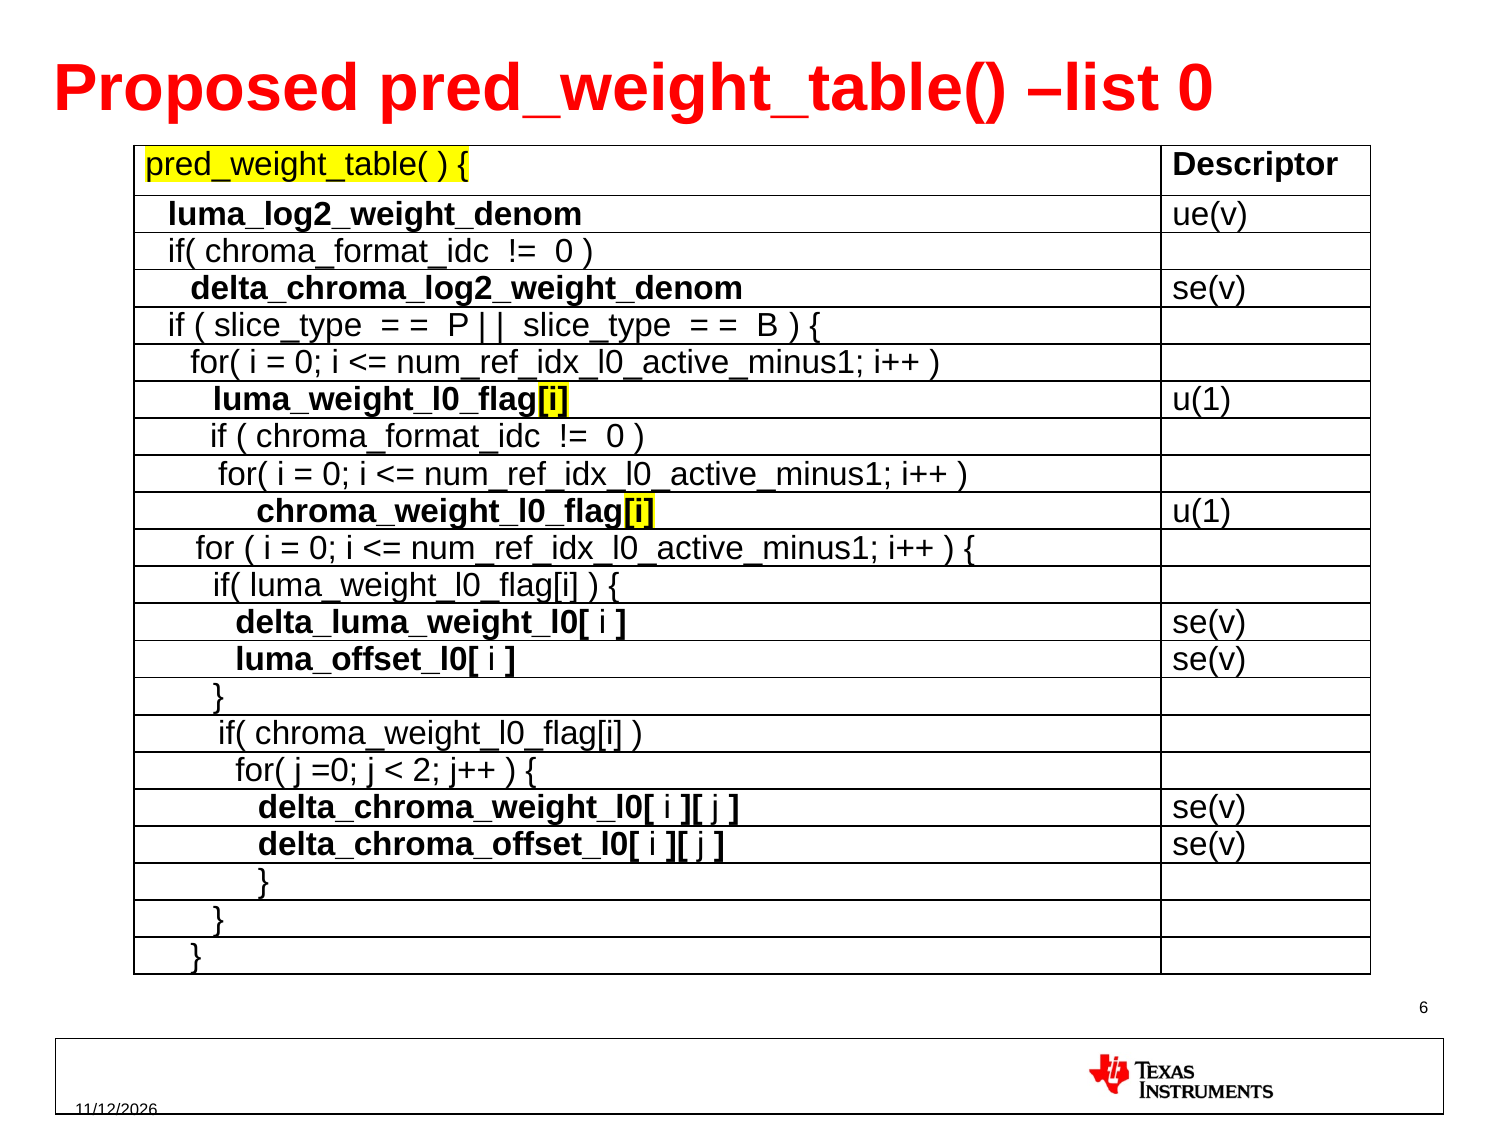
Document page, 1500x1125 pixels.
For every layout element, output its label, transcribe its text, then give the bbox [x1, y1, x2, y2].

table_cell u(1) [1162, 493, 1370, 528]
table_cell [1162, 530, 1370, 565]
table_cell luma_weight_l0_flag[i] [135, 382, 1160, 417]
table_cell [1162, 901, 1370, 936]
table_cell delta_chroma_log2_weight_denom [135, 270, 1160, 306]
table_cell se(v) [1162, 641, 1370, 677]
table_cell se(v) [1162, 827, 1370, 862]
table_cell [1162, 753, 1370, 788]
title Proposed pred_weight_table() –list 0 [37, 23, 1426, 158]
table_cell [1162, 308, 1370, 343]
table_cell if( chroma_format_idc != 0 ) [135, 233, 1160, 269]
table_cell delta_luma_weight_l0[ i ] [135, 604, 1160, 640]
table_cell ue(v) [1162, 196, 1370, 232]
table_cell } [135, 938, 1160, 973]
table_cell delta_chroma_offset_l0[ i ][ j ] [135, 827, 1160, 862]
table_cell chroma_weight_l0_flag[i] [135, 493, 1160, 528]
table_cell luma_offset_l0[ i ] [135, 641, 1160, 677]
table_cell } [135, 678, 1160, 714]
table_cell [1162, 419, 1370, 454]
table_cell [1162, 938, 1370, 973]
table_cell } [135, 864, 1160, 899]
table_header pred_weight_table( ) { [135, 146, 1160, 195]
table_cell for( i = 0; i <= num_ref_idx_l0_active_minus1; i++ ) [135, 456, 1160, 491]
table_cell } [135, 901, 1160, 936]
table_cell [1162, 567, 1370, 602]
table_cell [1162, 678, 1370, 714]
table_header Descriptor [1162, 146, 1370, 195]
slide_number 6 [1093, 988, 1444, 1024]
table_cell if( chroma_weight_l0_flag[i] ) [135, 716, 1160, 751]
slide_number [59, 1090, 411, 1125]
table_cell u(1) [1162, 382, 1370, 417]
table_cell luma_log2_weight_denom [135, 196, 1160, 232]
table_cell for( i = 0; i <= num_ref_idx_l0_active_minus1; i++ ) [135, 345, 1160, 380]
table_cell [1162, 716, 1370, 751]
table_cell se(v) [1162, 790, 1370, 825]
table_cell [1162, 345, 1370, 380]
table_cell for( j =0; j < 2; j++ ) { [135, 753, 1160, 788]
table_cell for ( i = 0; i <= num_ref_idx_l0_active_minus1; i++ ) { [135, 530, 1160, 565]
table_cell [1162, 864, 1370, 899]
table_cell [1162, 233, 1370, 269]
table_cell if( luma_weight_l0_flag[i] ) { [135, 567, 1160, 602]
table_cell if ( chroma_format_idc != 0 ) [135, 419, 1160, 454]
table_cell se(v) [1162, 604, 1370, 640]
table_cell se(v) [1162, 270, 1370, 306]
picture [1087, 1052, 1274, 1099]
table_cell [1162, 456, 1370, 491]
table_cell delta_chroma_weight_l0[ i ][ j ] [135, 790, 1160, 825]
table_cell if ( slice_type = = P | | slice_type = = B ) { [135, 308, 1160, 343]
